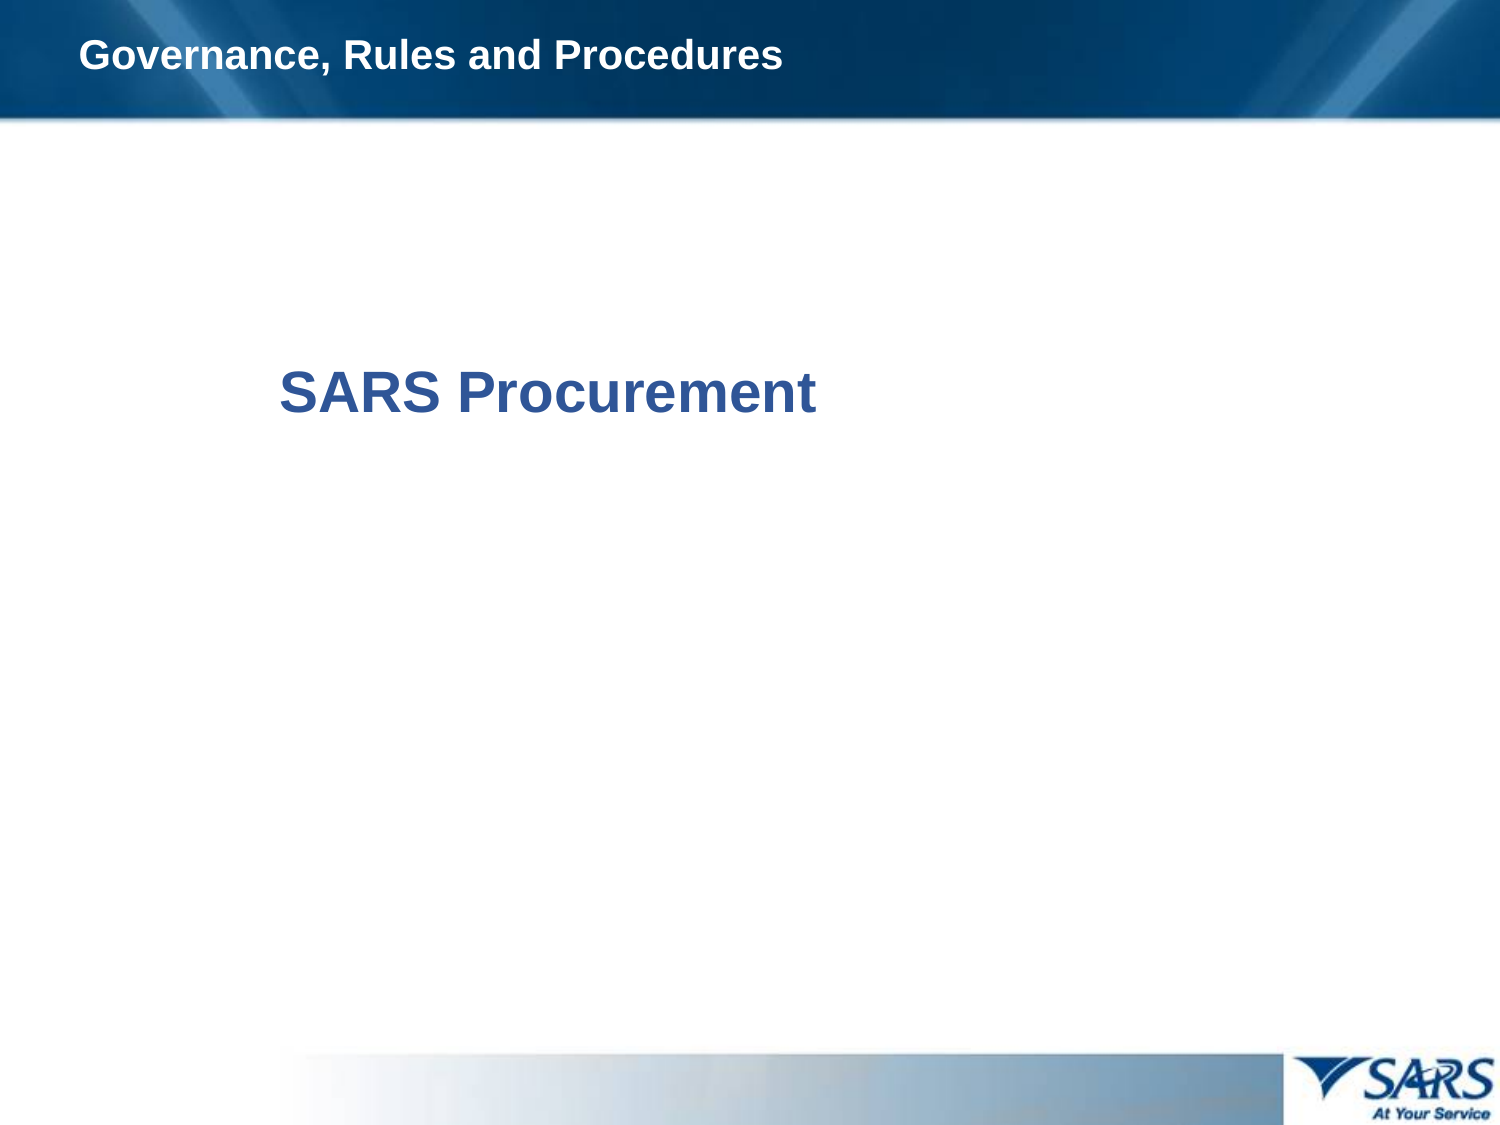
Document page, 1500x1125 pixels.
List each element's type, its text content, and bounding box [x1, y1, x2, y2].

picture [0, 0, 1500, 1125]
text_box SARS Procurement [154, 346, 942, 563]
text_box Governance, Rules and Procedures [63, 20, 1371, 86]
